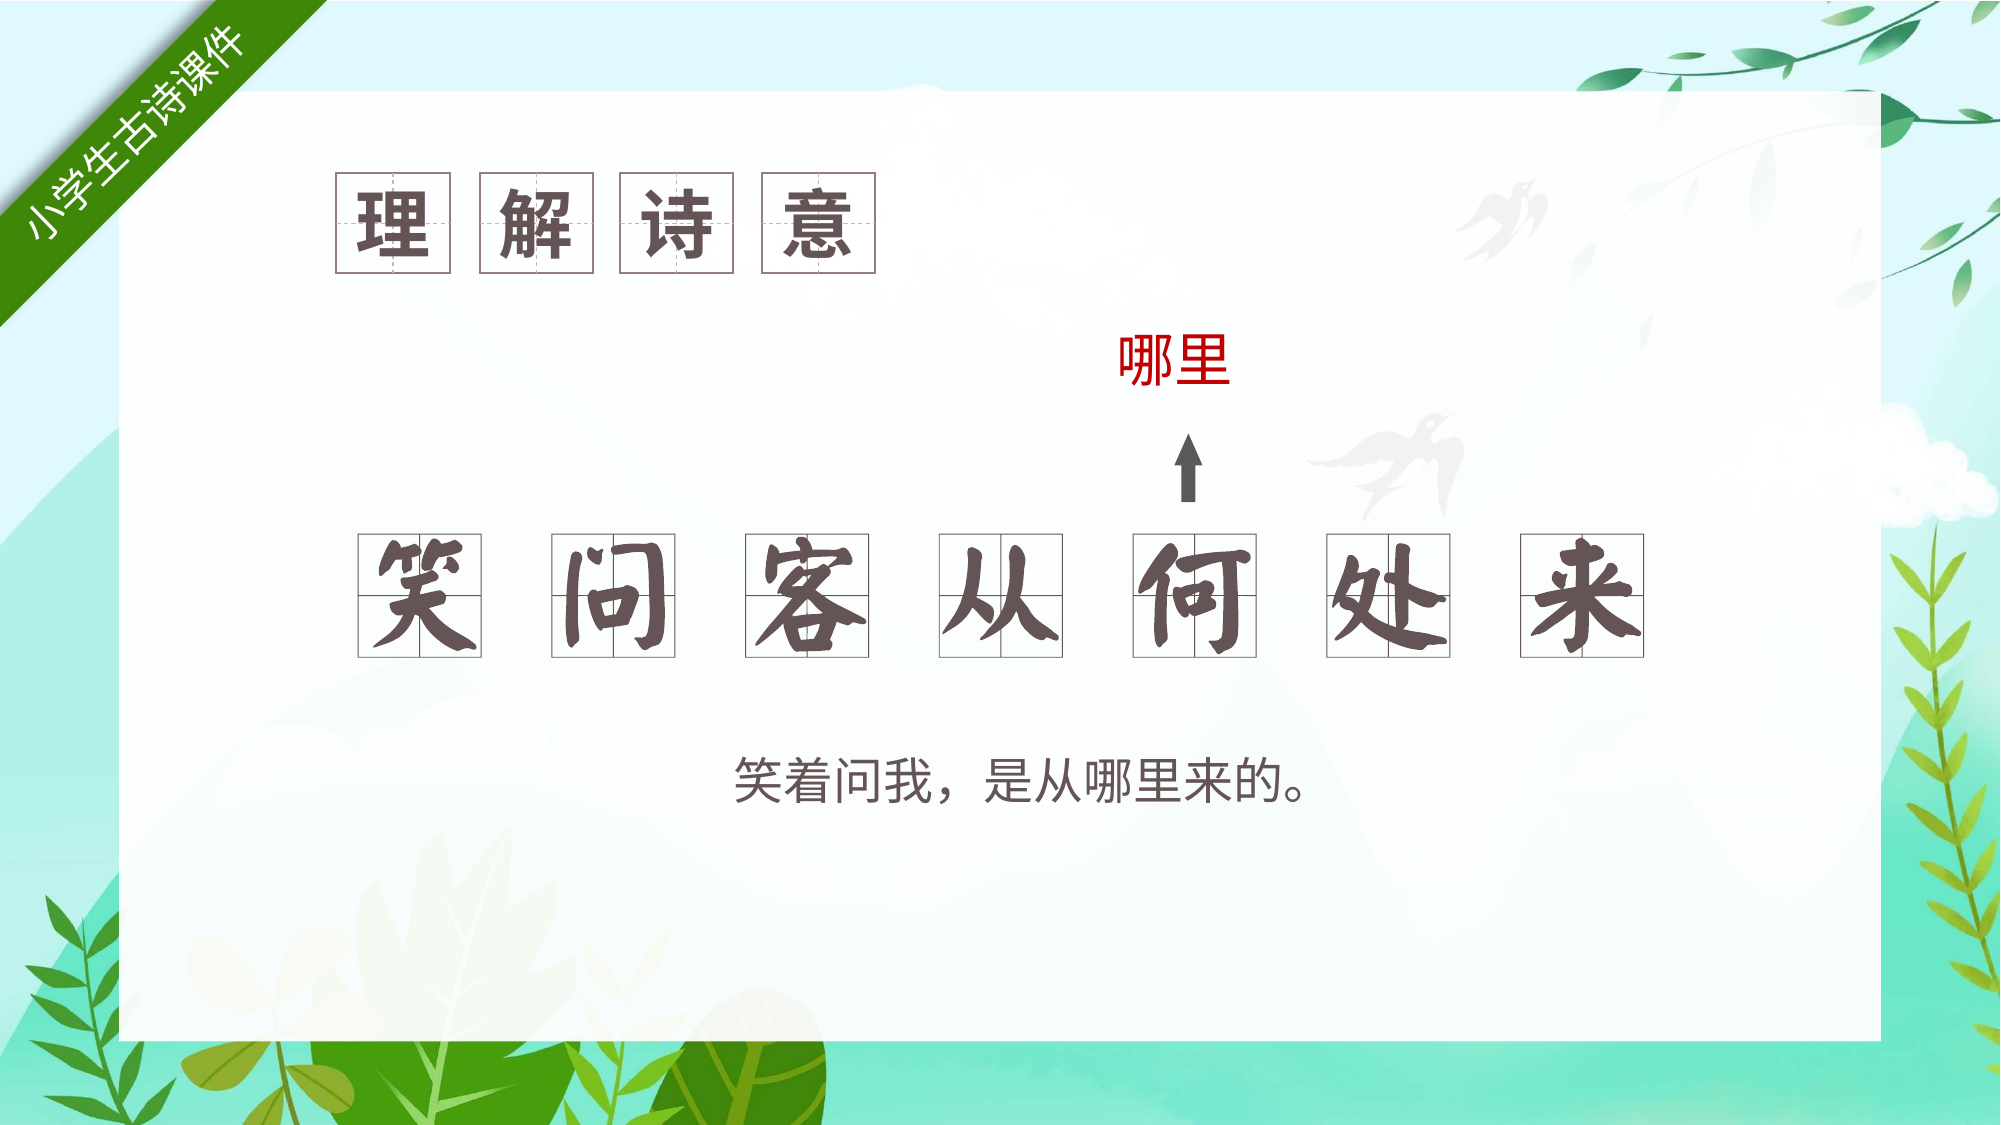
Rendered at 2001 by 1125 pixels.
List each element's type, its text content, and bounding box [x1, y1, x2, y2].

text_box [1132, 533, 1257, 658]
picture [0, 1, 2001, 1125]
text_box [938, 533, 1063, 658]
text_box [1520, 533, 1645, 658]
text_box [357, 533, 482, 658]
text_box 哪里 [1063, 315, 1285, 401]
picture [0, 1, 214, 215]
text_box 笑着问我，是从哪里来的。 [479, 741, 1587, 817]
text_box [336, 170, 875, 277]
text_box [1172, 430, 1205, 504]
text_box [1326, 533, 1451, 658]
text_box [551, 533, 676, 658]
text_box [745, 533, 870, 658]
